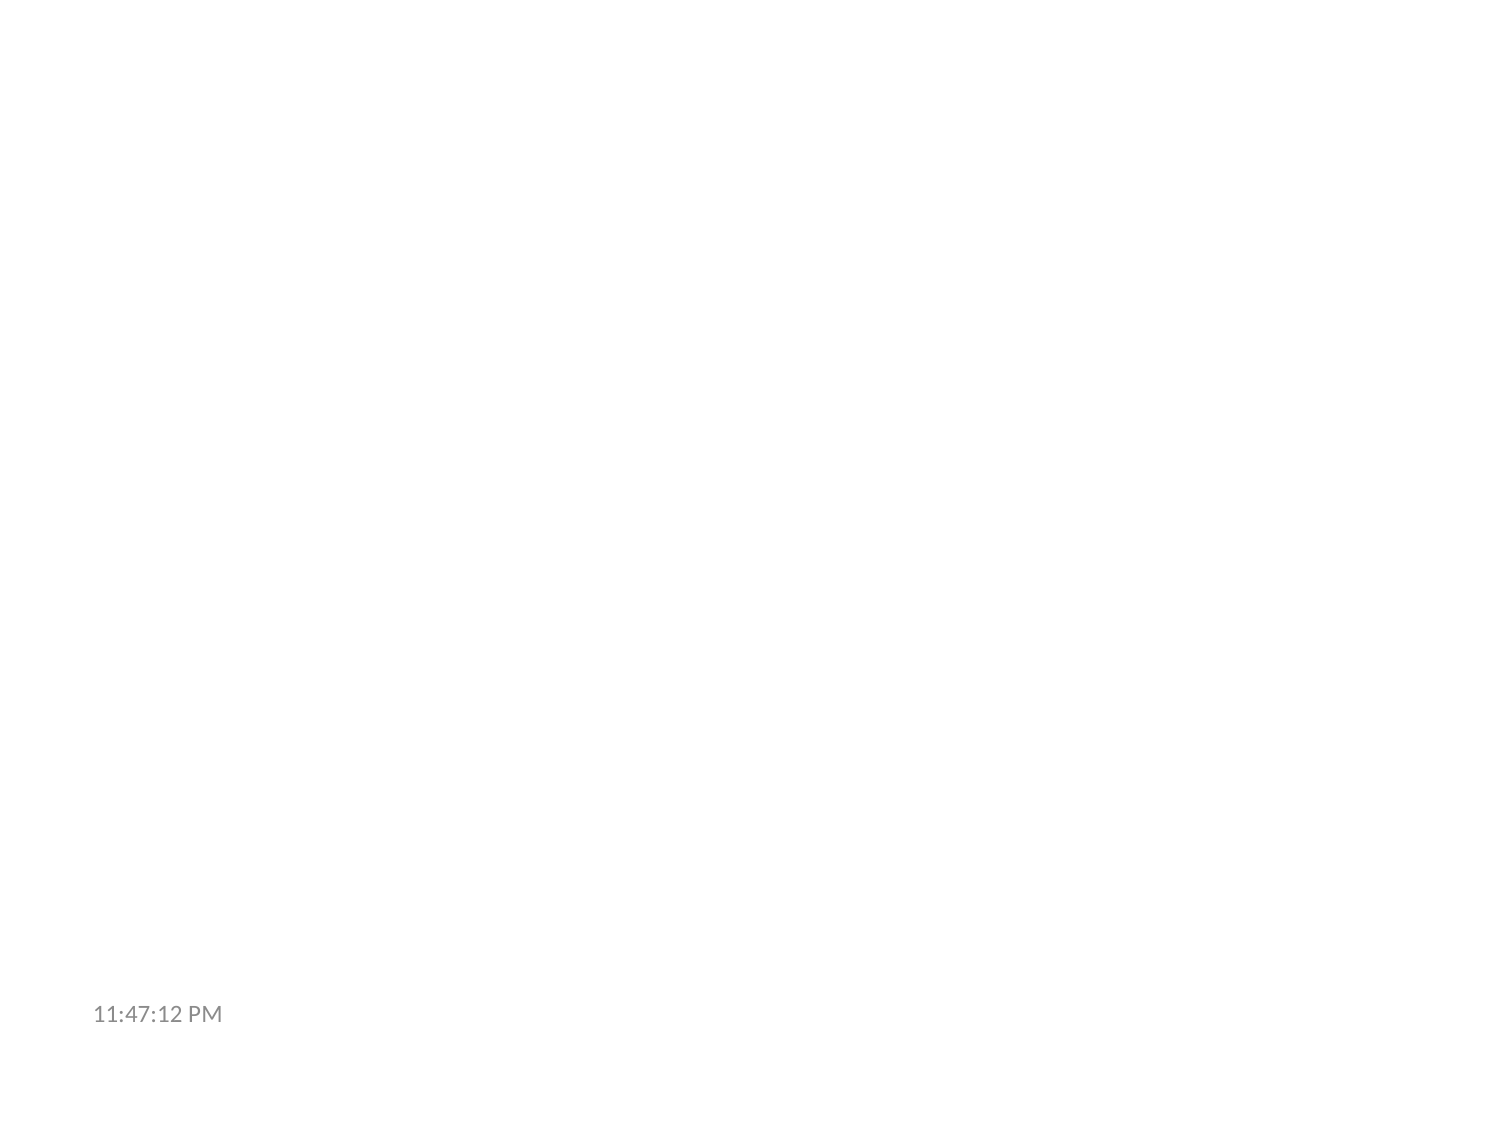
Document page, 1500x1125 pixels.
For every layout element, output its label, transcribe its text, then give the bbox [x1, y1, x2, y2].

text_box 3:35:09 PM [77, 982, 428, 1043]
